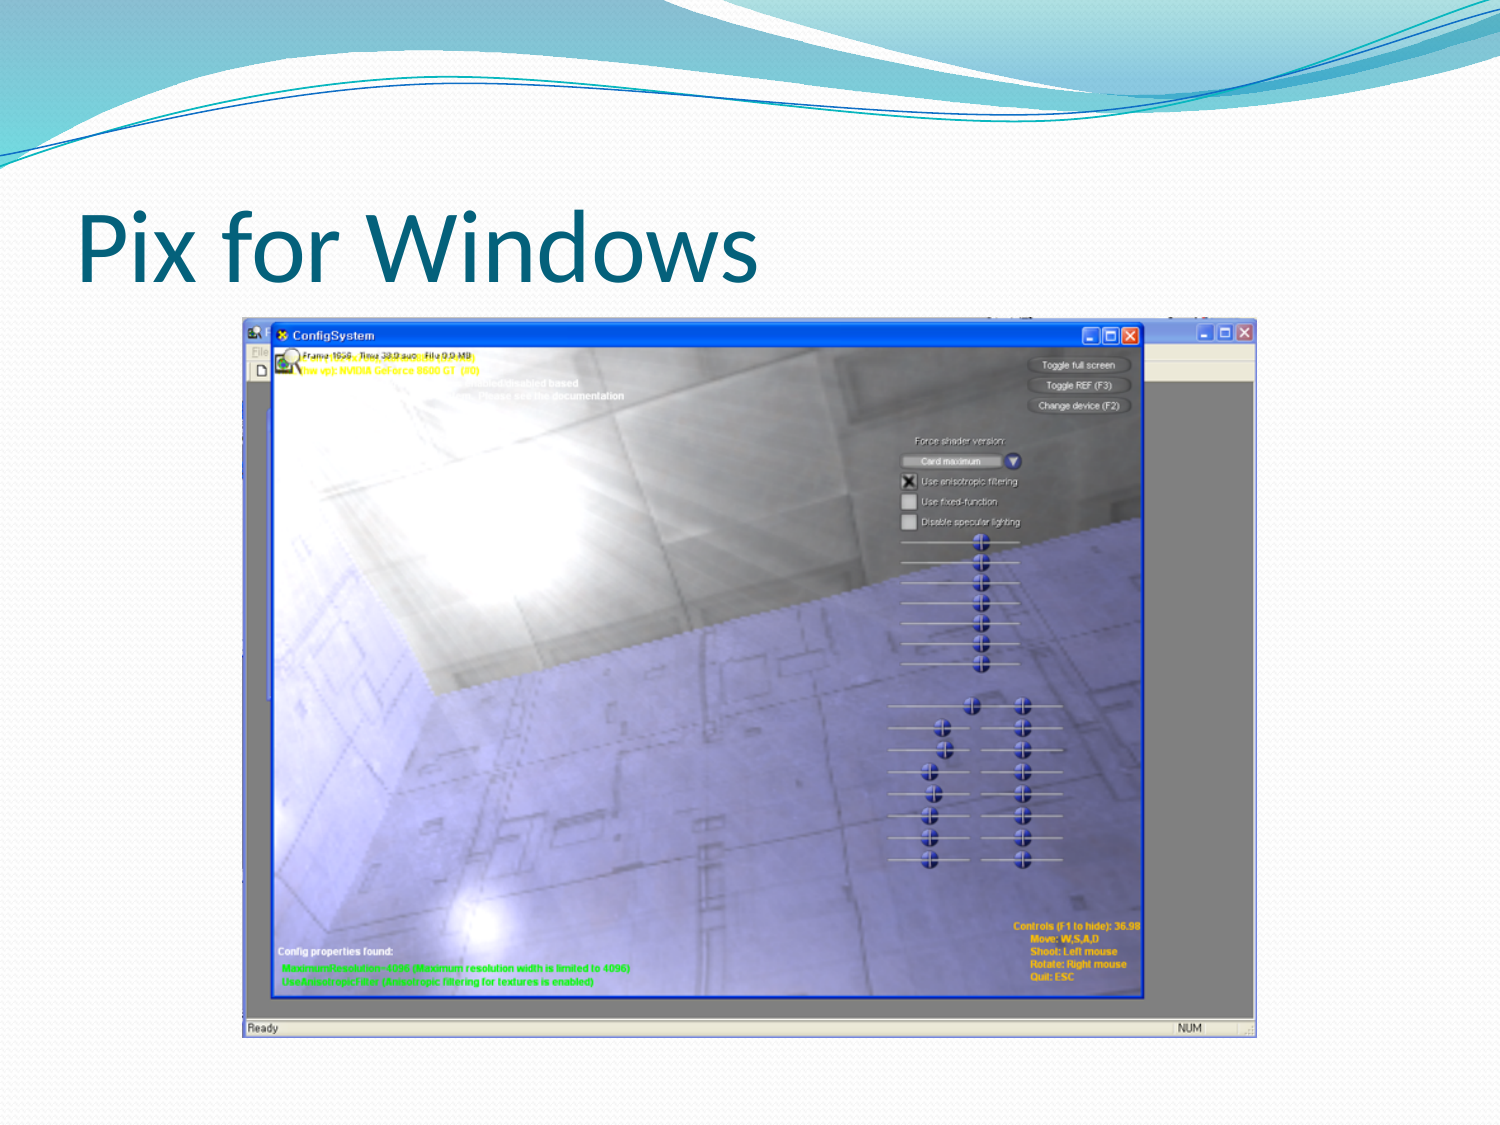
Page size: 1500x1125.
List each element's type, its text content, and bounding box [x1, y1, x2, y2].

title Pix for Windows [75, 115, 1425, 303]
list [242, 317, 1258, 1038]
